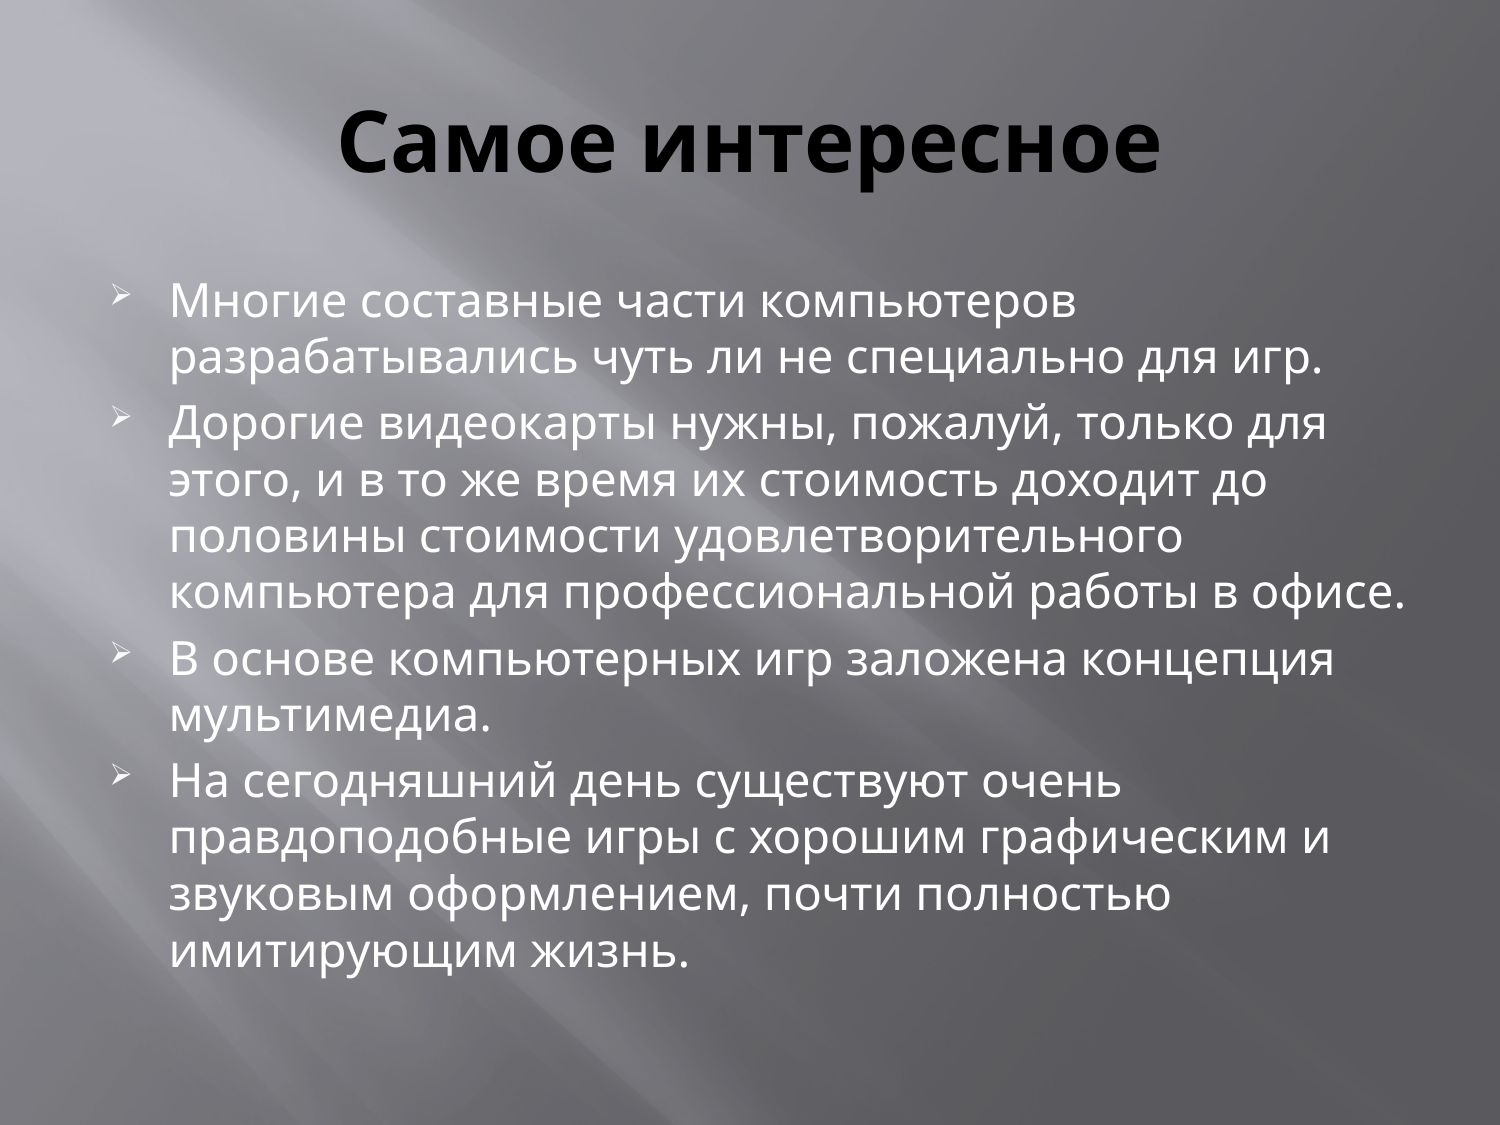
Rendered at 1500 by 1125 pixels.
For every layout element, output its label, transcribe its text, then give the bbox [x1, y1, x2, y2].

title Самое интересное [75, 45, 1425, 233]
list Многие составные части компьютеров разрабатывались чуть ли не специально для игр. Дорогие видеокарты нужны, пожалуй, только для этого, и в то же время их стоимость доходит до половины стоимости удовлетворительного компьютера для профессиональной работы в офисе. В основе компьютерных игр заложена концепция мультимедиа. На сегодняшний день существуют очень правдоподобные игры с хорошим графическим и звуковым оформлением, почти полностью имитирующим жизнь. [75, 262, 1425, 1035]
